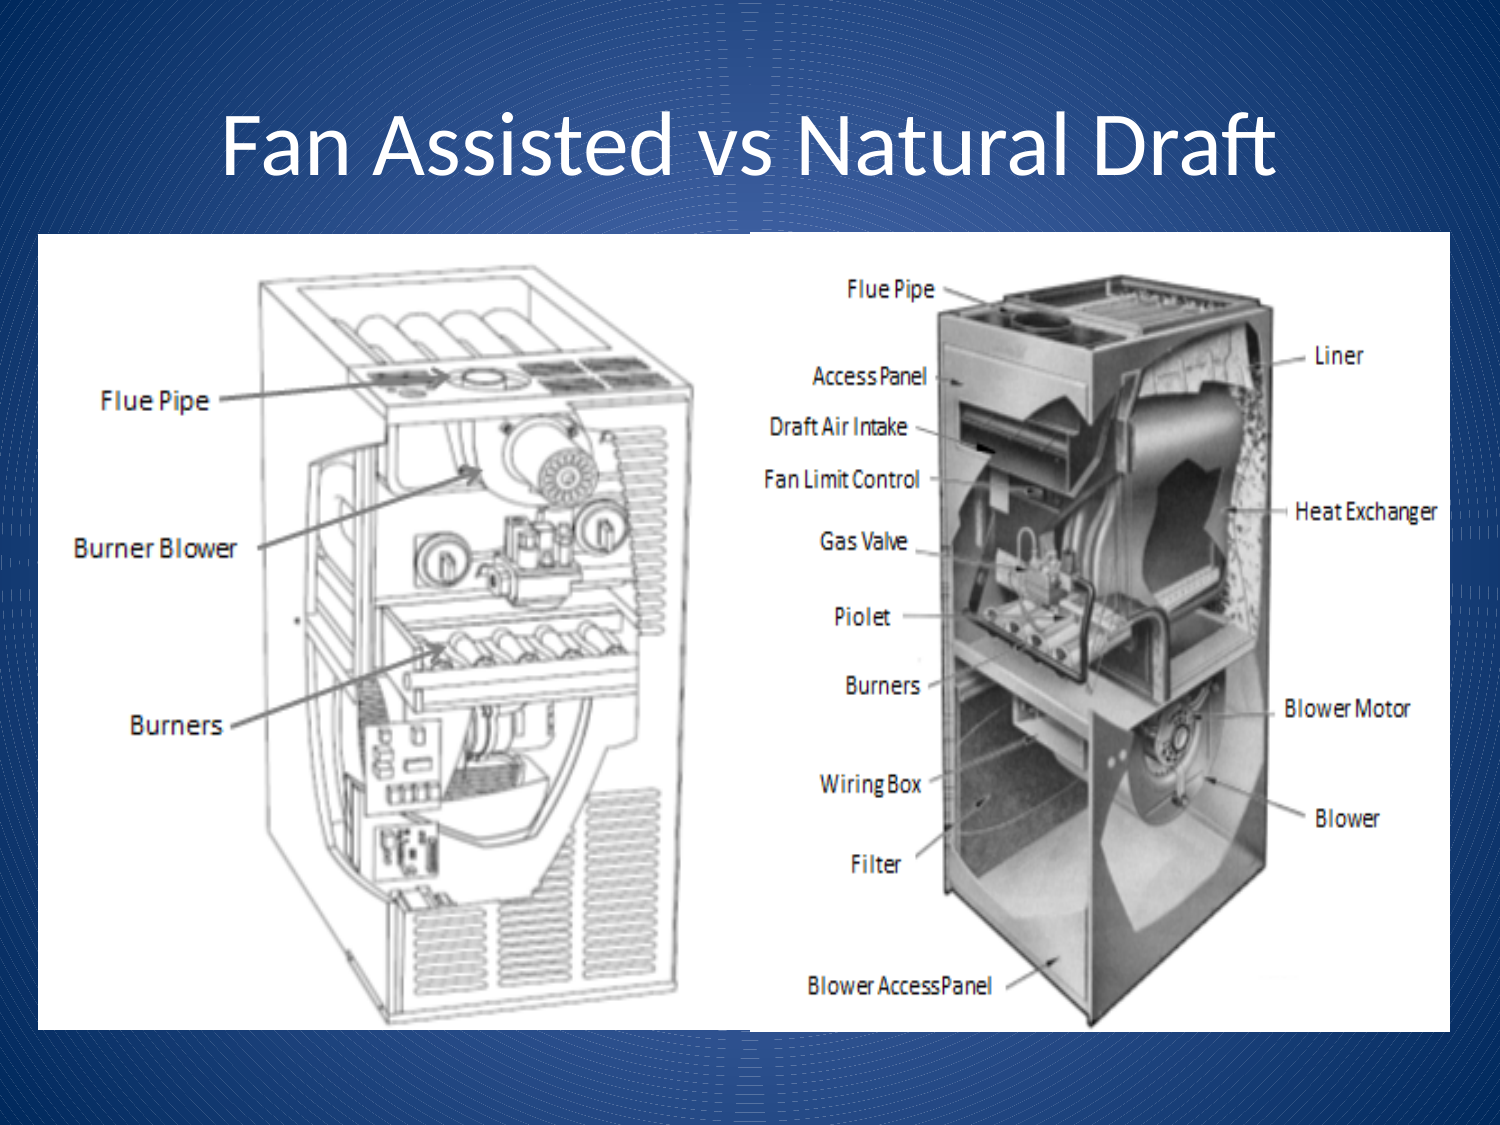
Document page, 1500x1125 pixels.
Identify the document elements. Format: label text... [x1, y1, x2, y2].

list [37, 234, 745, 1030]
title Fan Assisted vs Natural Draft [75, 45, 1425, 232]
picture [749, 232, 1451, 1032]
